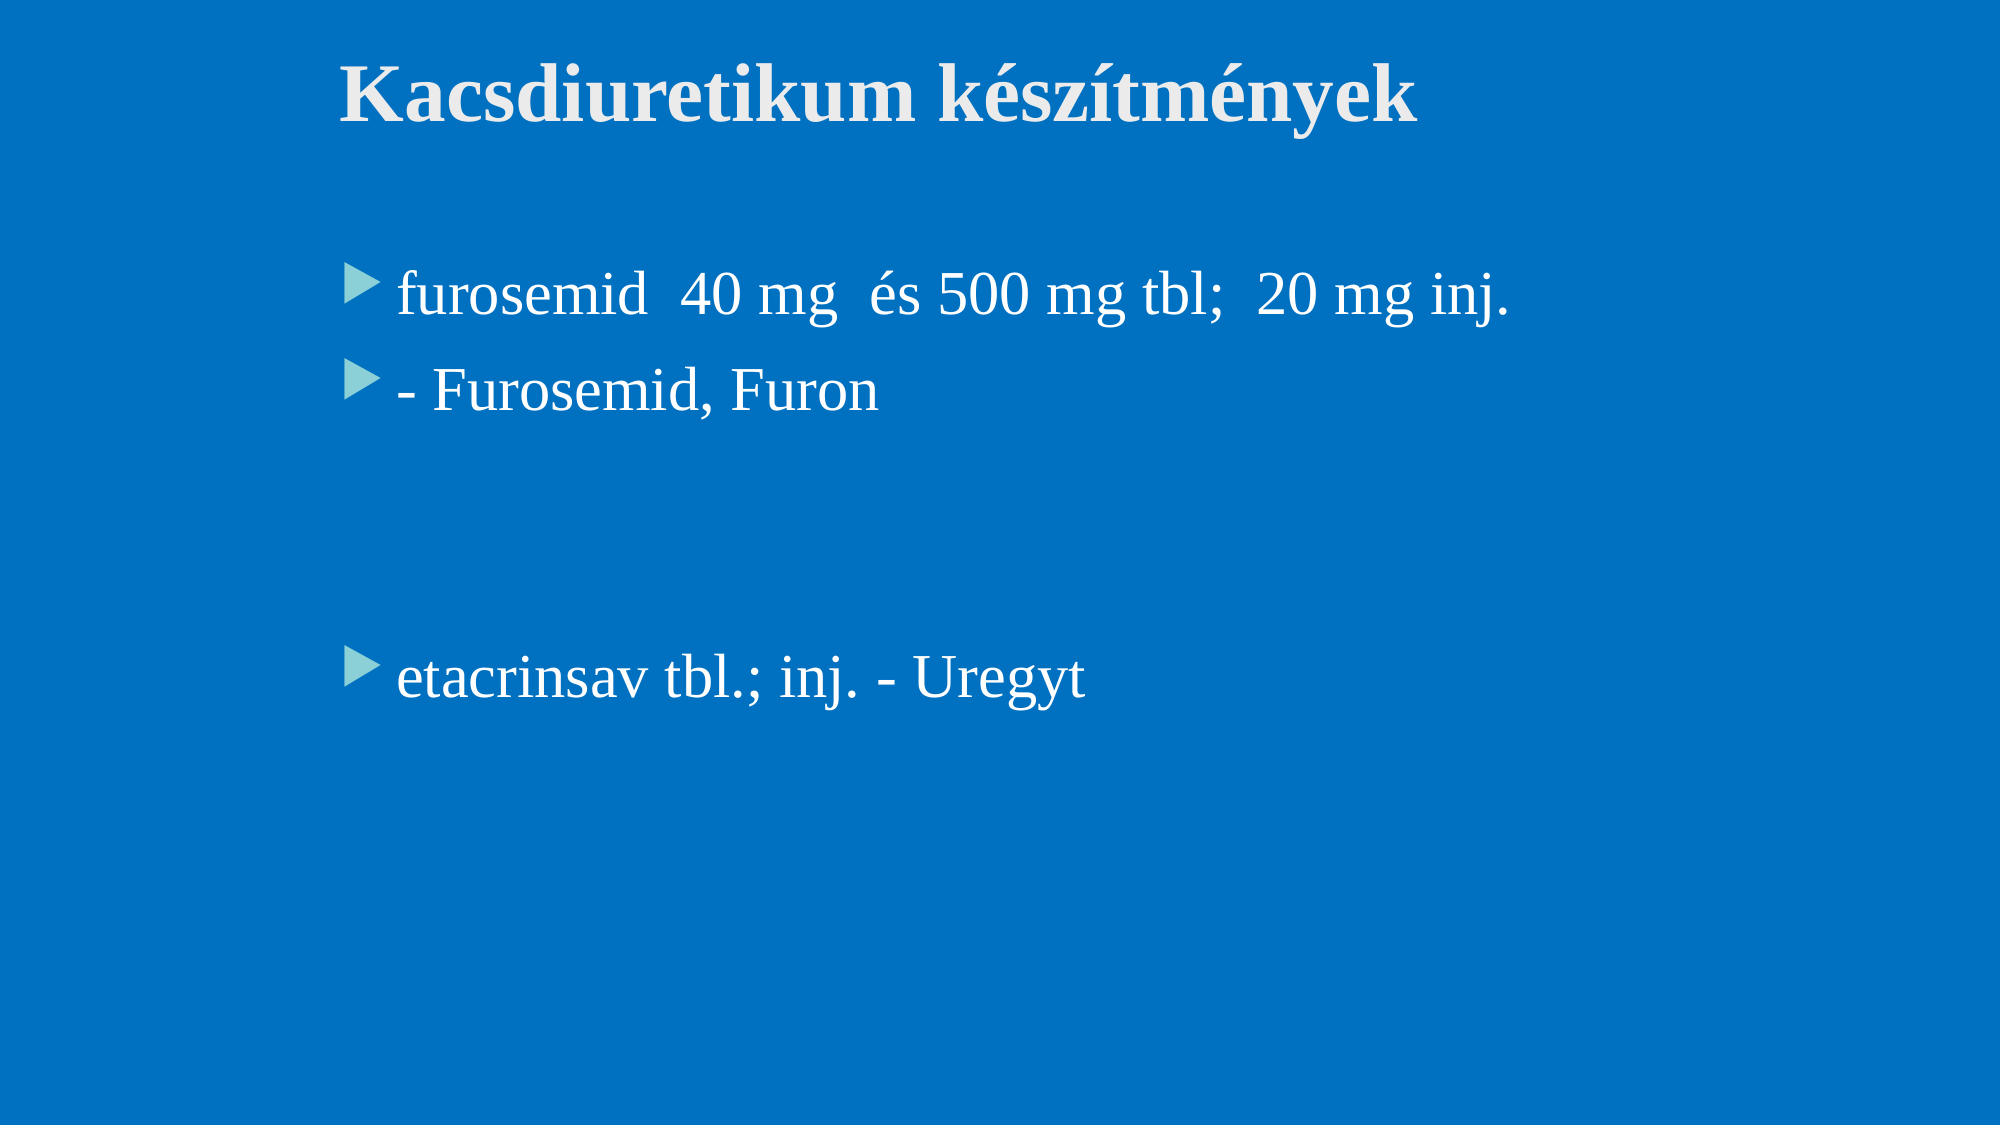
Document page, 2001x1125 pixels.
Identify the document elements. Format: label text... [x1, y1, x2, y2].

list furosemid 40 mg és 500 mg tbl; 20 mg inj. - Furosemid, Furon etacrinsav tbl.; inj. - Uregyt [324, 149, 1675, 1005]
title Kacsdiuretikum készítmények [324, 30, 1675, 149]
